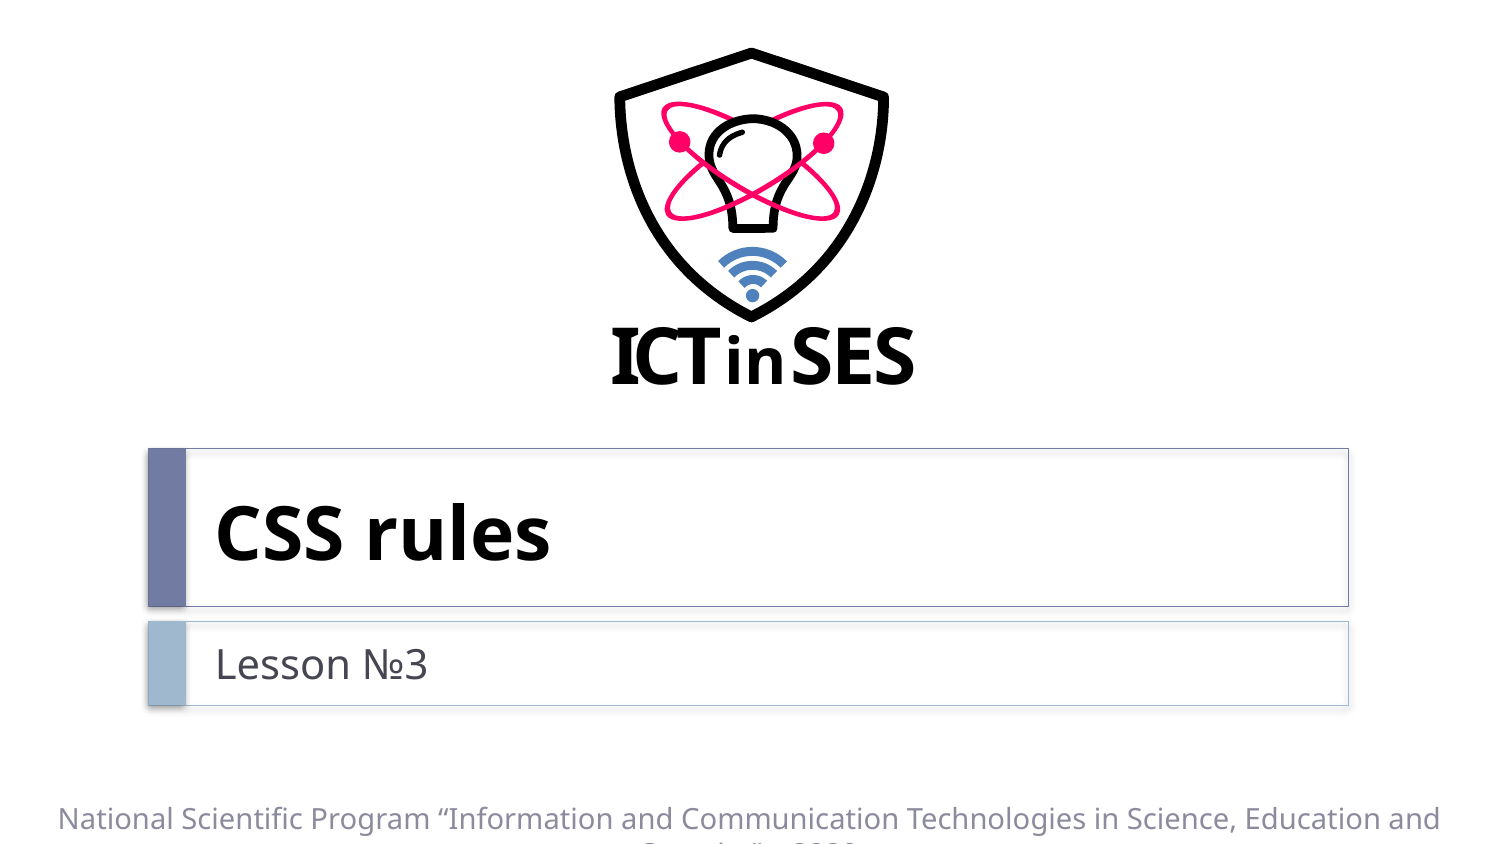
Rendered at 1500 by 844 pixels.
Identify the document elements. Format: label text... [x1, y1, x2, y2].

subtitle Lesson №3 [200, 630, 1325, 697]
title CSS rules [200, 478, 1325, 600]
